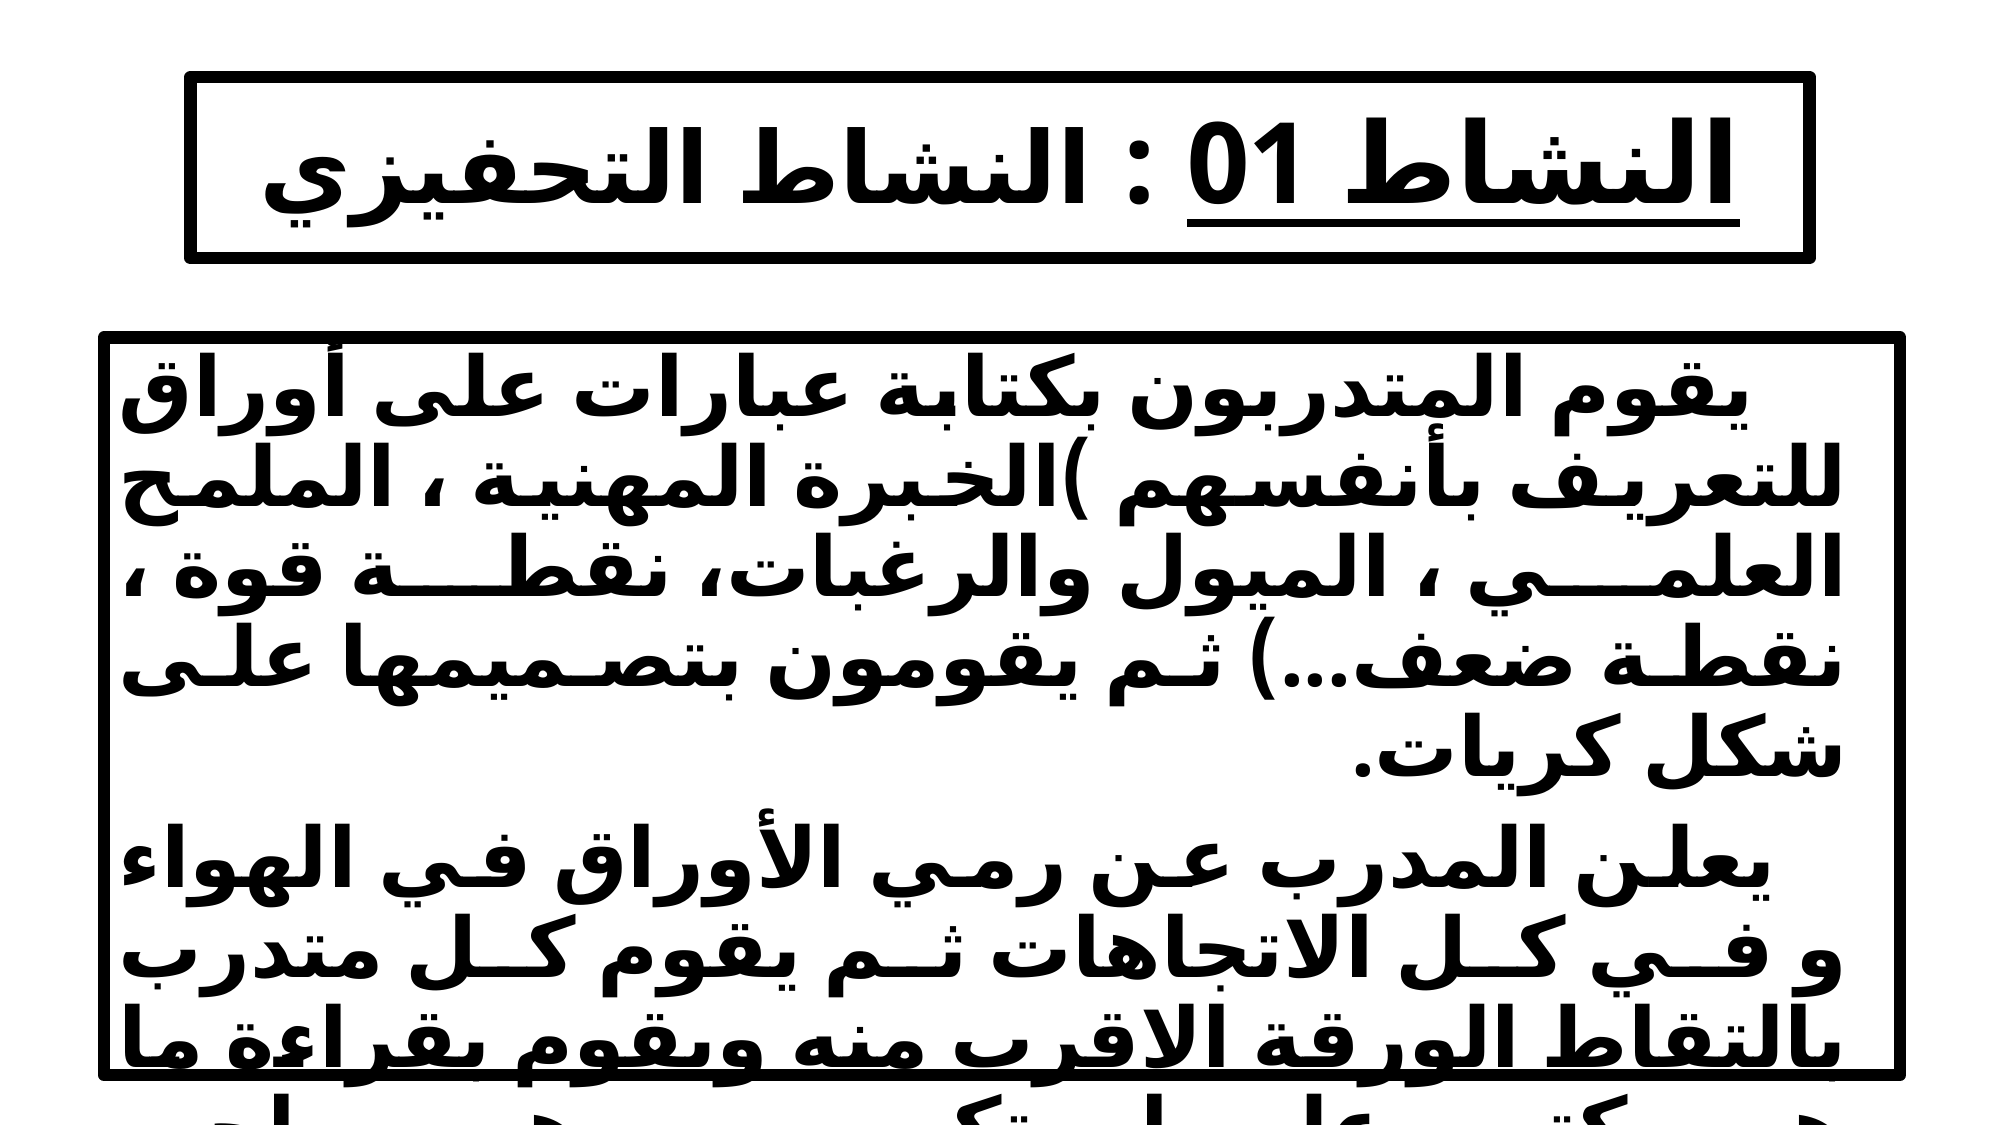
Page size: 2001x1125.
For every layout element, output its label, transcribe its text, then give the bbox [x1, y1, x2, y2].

list يقوم المتدربون بكتابة عبارات على أوراق للتعريف بأنفسهم )الخبرة المهنية ، الملمح العلمي ، الميول والرغبات، نقطة قوة ، نقطة ضعف...) ثم يقومون بتصميمها على شكل كريات. يعلن المدرب عن رمي الأوراق في الهواء و في كل الاتجاهات ثم يقوم كل متدرب بالتقاط الورقة الاقرب منه ويقوم بقراءة ما هو مكتوب عليها ويتكهن من هو صاحب الورقة. [104, 337, 1900, 1075]
title النشاط 01 : النشاط التحفيزي [190, 77, 1810, 259]
